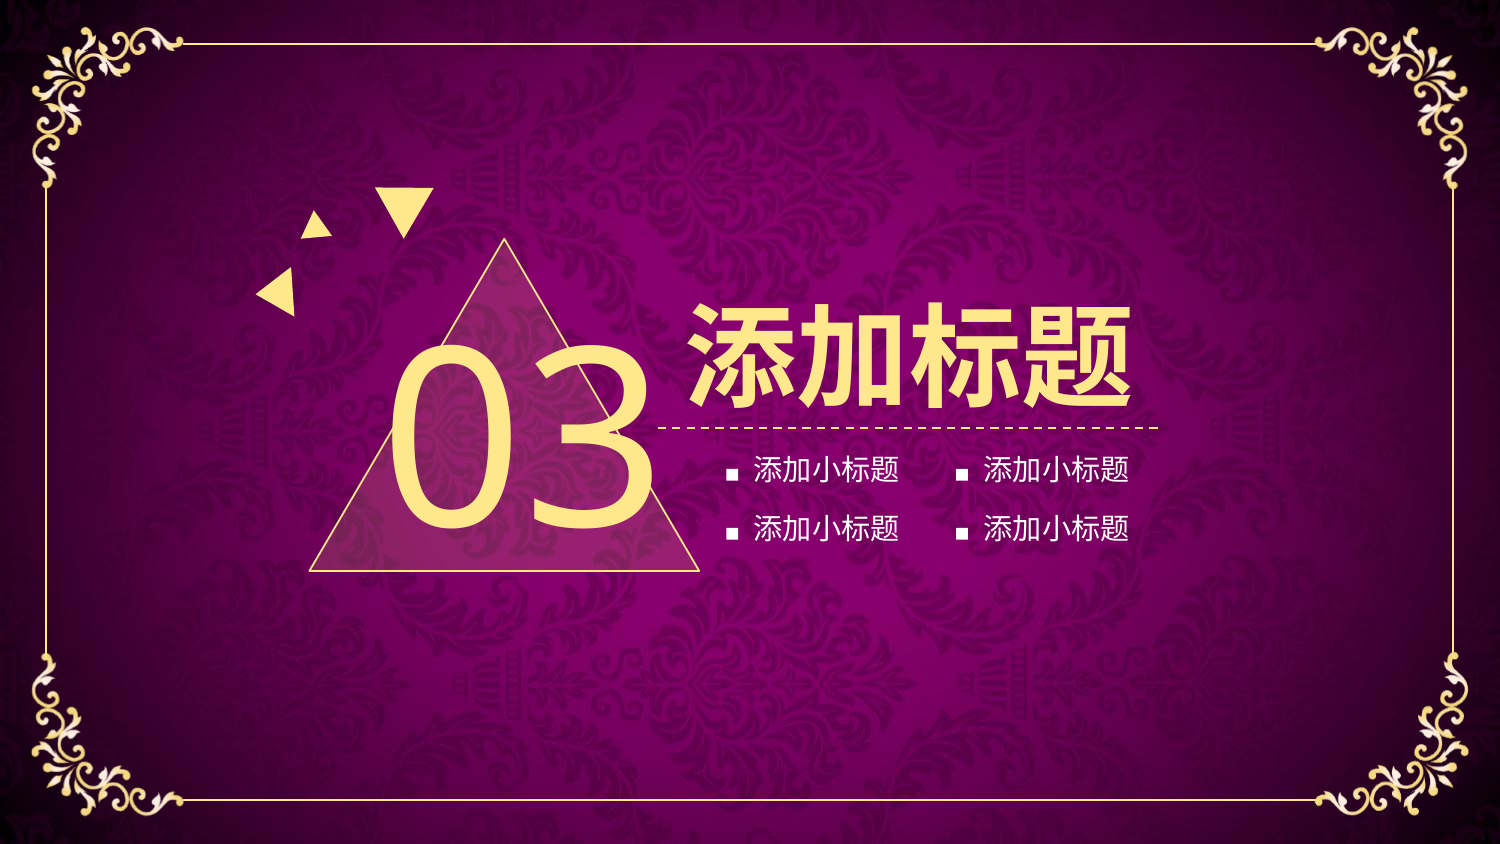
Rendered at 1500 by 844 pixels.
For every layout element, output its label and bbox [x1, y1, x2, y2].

text_box [956, 502, 1146, 554]
text_box [726, 502, 916, 554]
text_box [956, 443, 1146, 495]
text_box [0, 0, 1500, 844]
text_box [726, 443, 916, 495]
